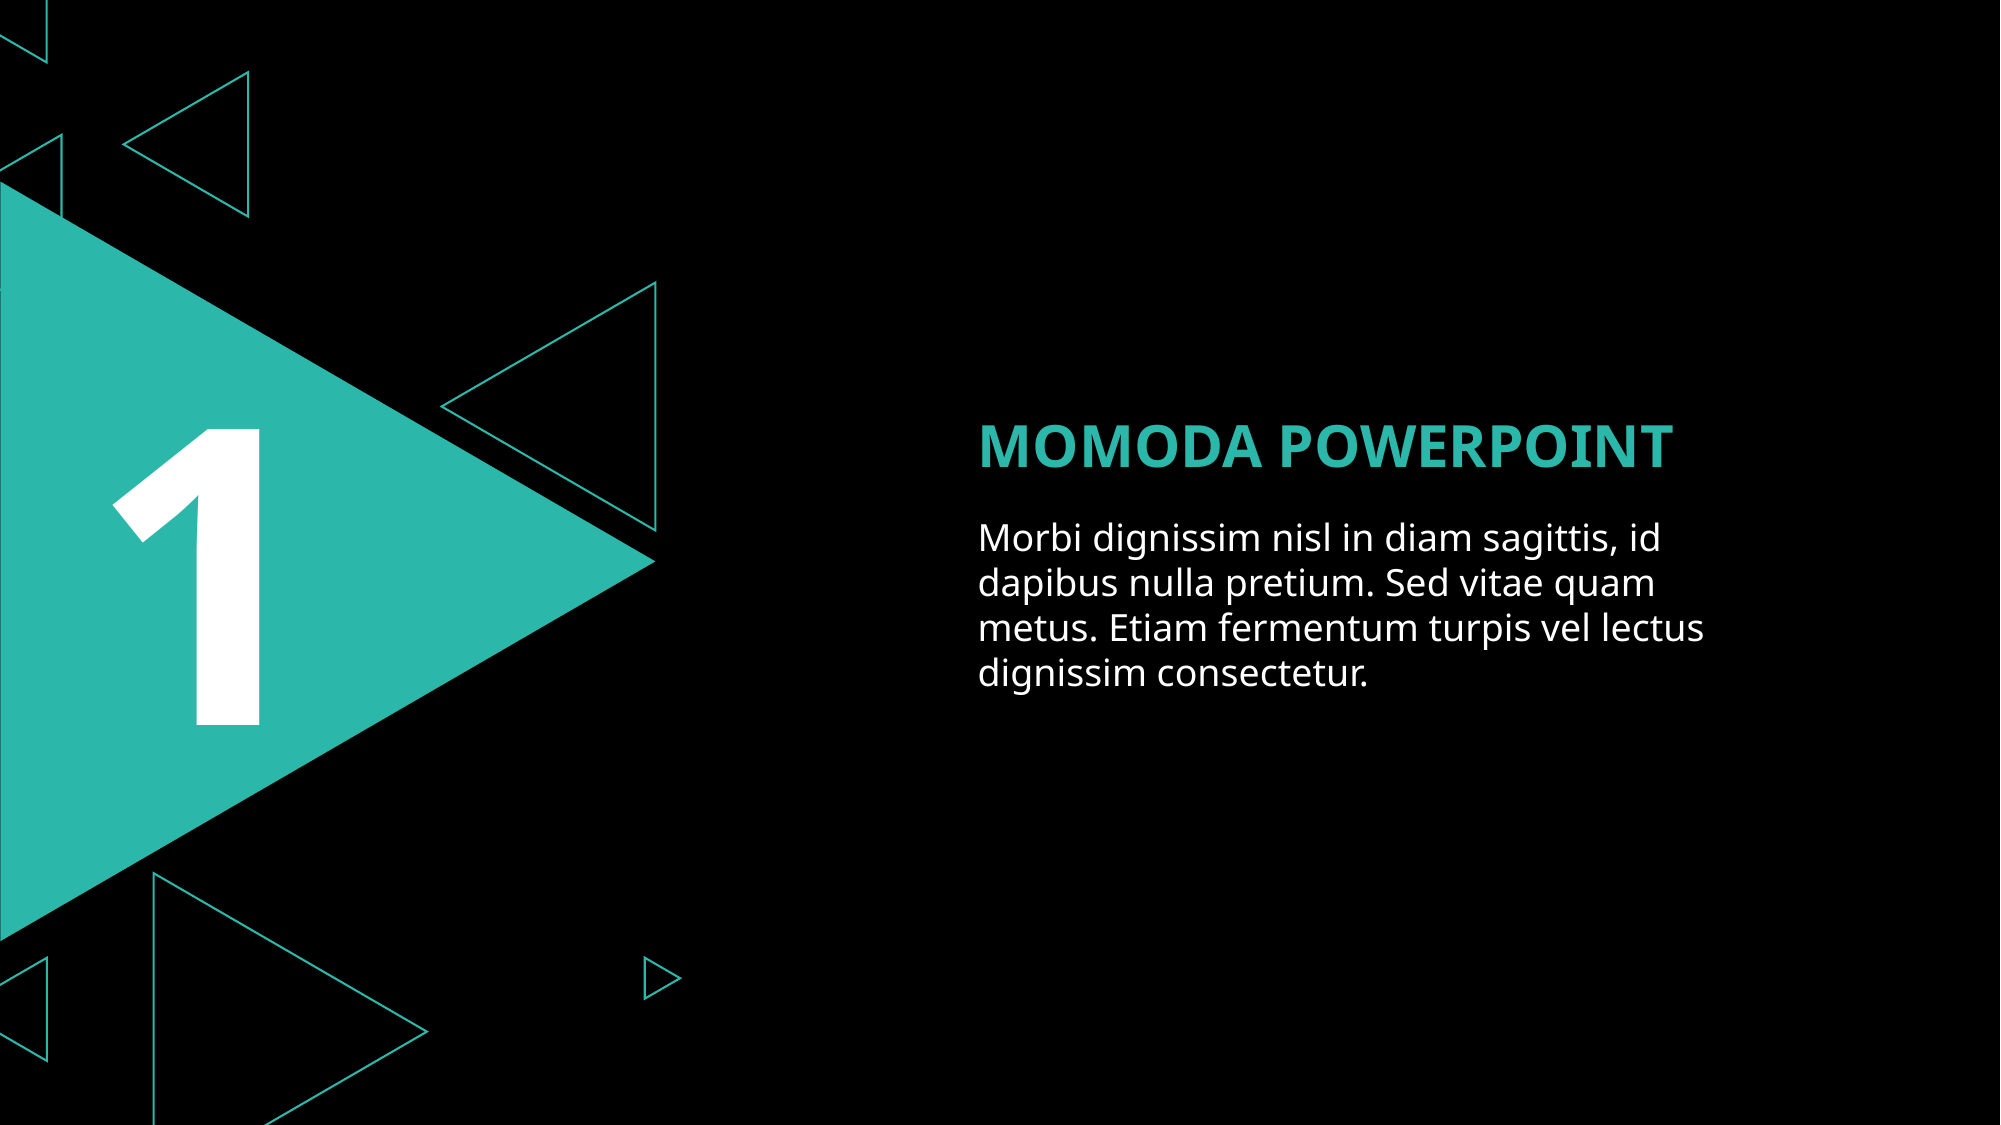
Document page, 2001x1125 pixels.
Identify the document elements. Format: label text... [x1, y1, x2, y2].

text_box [0, 129, 953, 996]
text_box MOMODA POWERPOINT [962, 401, 1817, 487]
text_box Morbi dignissim nisl in diam sagittis, id dapibus nulla pretium. Sed vitae quam metus. Etiam fermentum turpis vel lectus dignissim consectetur. [962, 506, 1782, 702]
